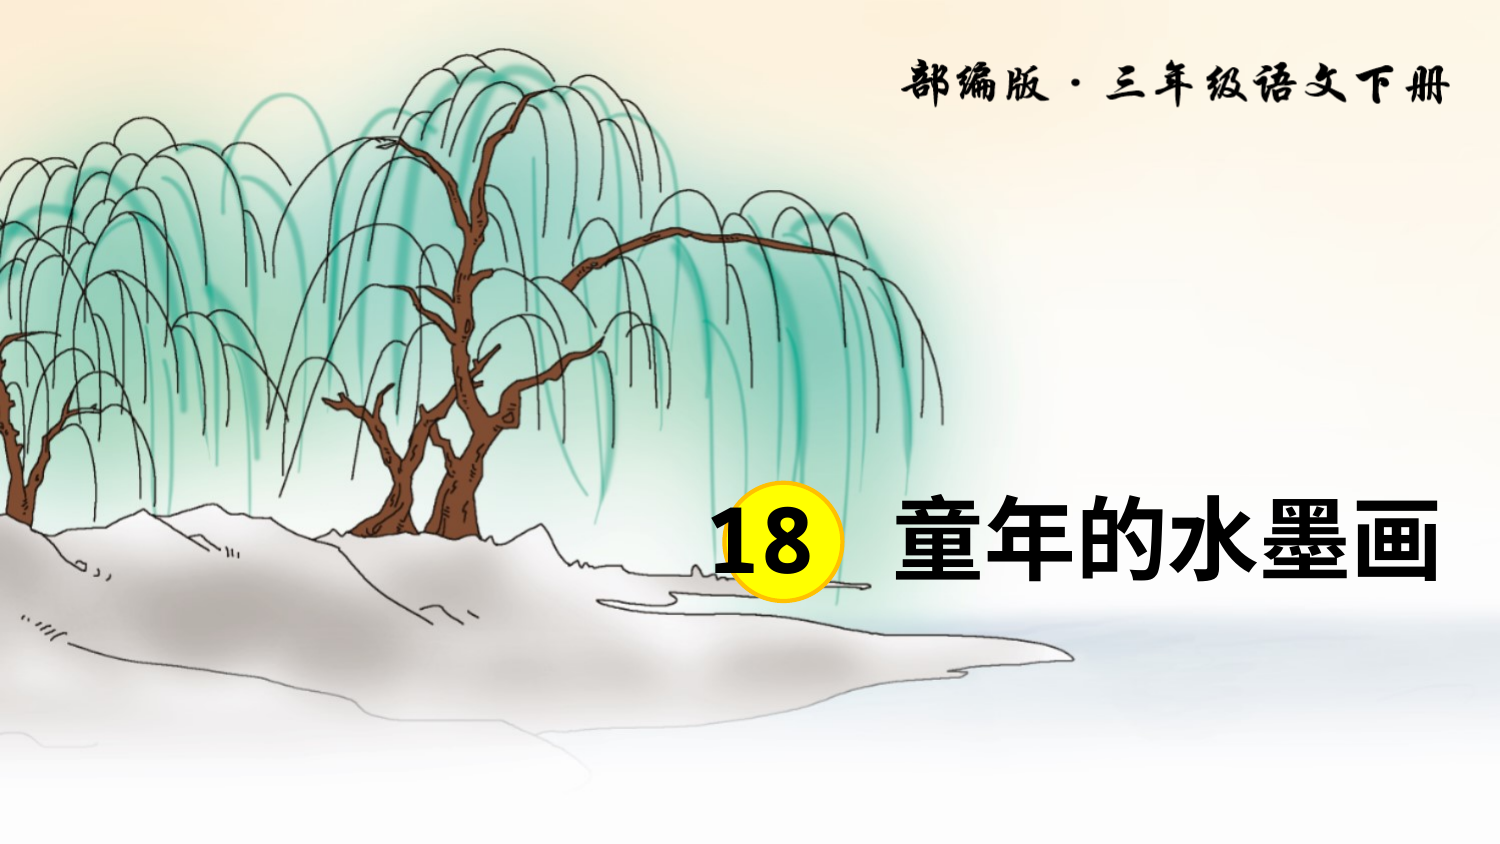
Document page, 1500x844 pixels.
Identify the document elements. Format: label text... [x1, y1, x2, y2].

text_box 18 童年的水墨画 [668, 474, 1481, 600]
picture [0, 0, 1500, 844]
